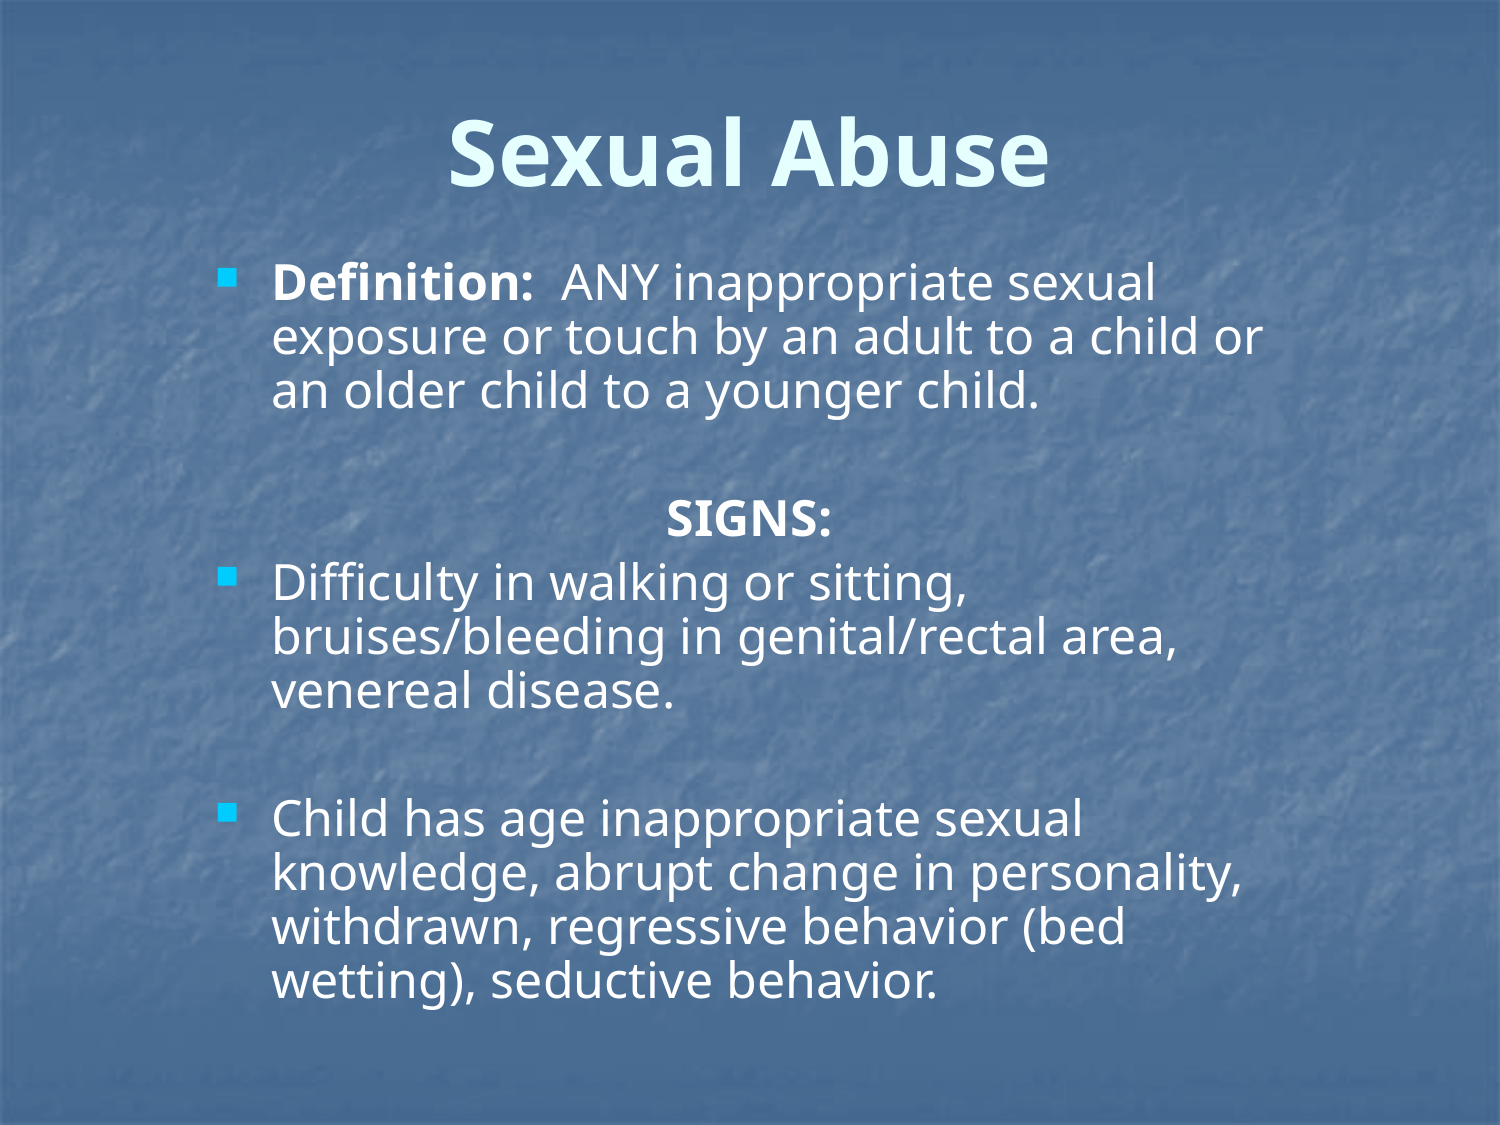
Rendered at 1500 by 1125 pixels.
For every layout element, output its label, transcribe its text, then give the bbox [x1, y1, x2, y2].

title Sexual Abuse [75, 62, 1425, 238]
list Definition: ANY inappropriate sexual exposure or touch by an adult to a child or an older child to a younger child. SIGNS: Difficulty in walking or sitting, bruises/bleeding in genital/rectal area, venereal disease. Child has age inappropriate sexual knowledge, abrupt change in personality, withdrawn, regressive behavior (bed wetting), seductive behavior. [200, 249, 1313, 1013]
